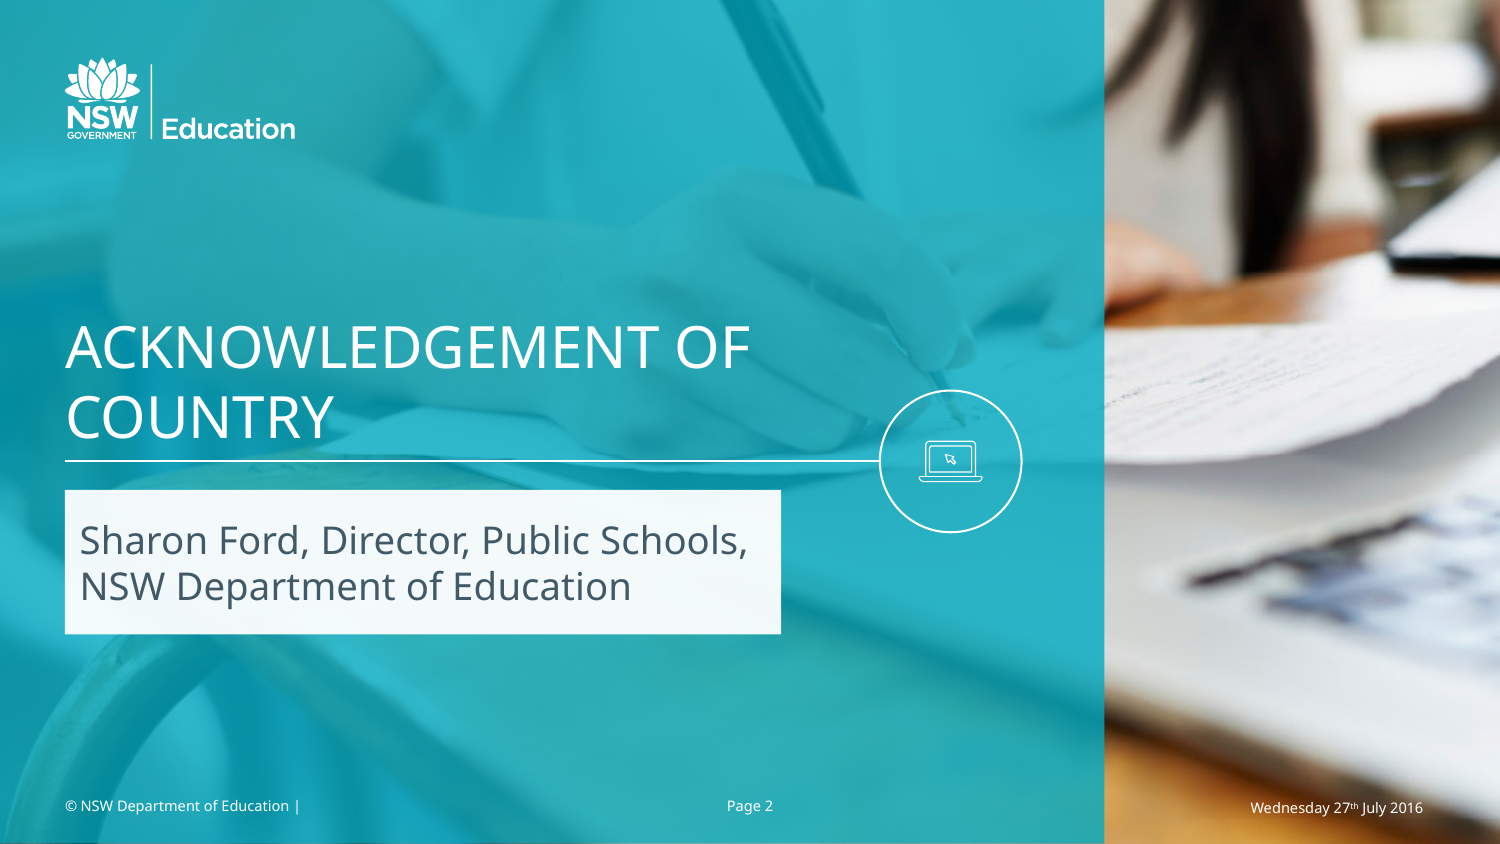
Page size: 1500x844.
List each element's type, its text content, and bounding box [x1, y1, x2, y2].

subtitle Sharon Ford, Director, Public Schools, NSW Department of Education [64, 489, 782, 635]
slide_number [1151, 779, 1424, 824]
slide_number Page 2 [575, 779, 925, 824]
footer © NSW Department of Education | [64, 779, 514, 824]
title ACKNOWLEDGEMENT OF COUNTRY [64, 256, 880, 458]
picture [1105, 0, 1500, 844]
